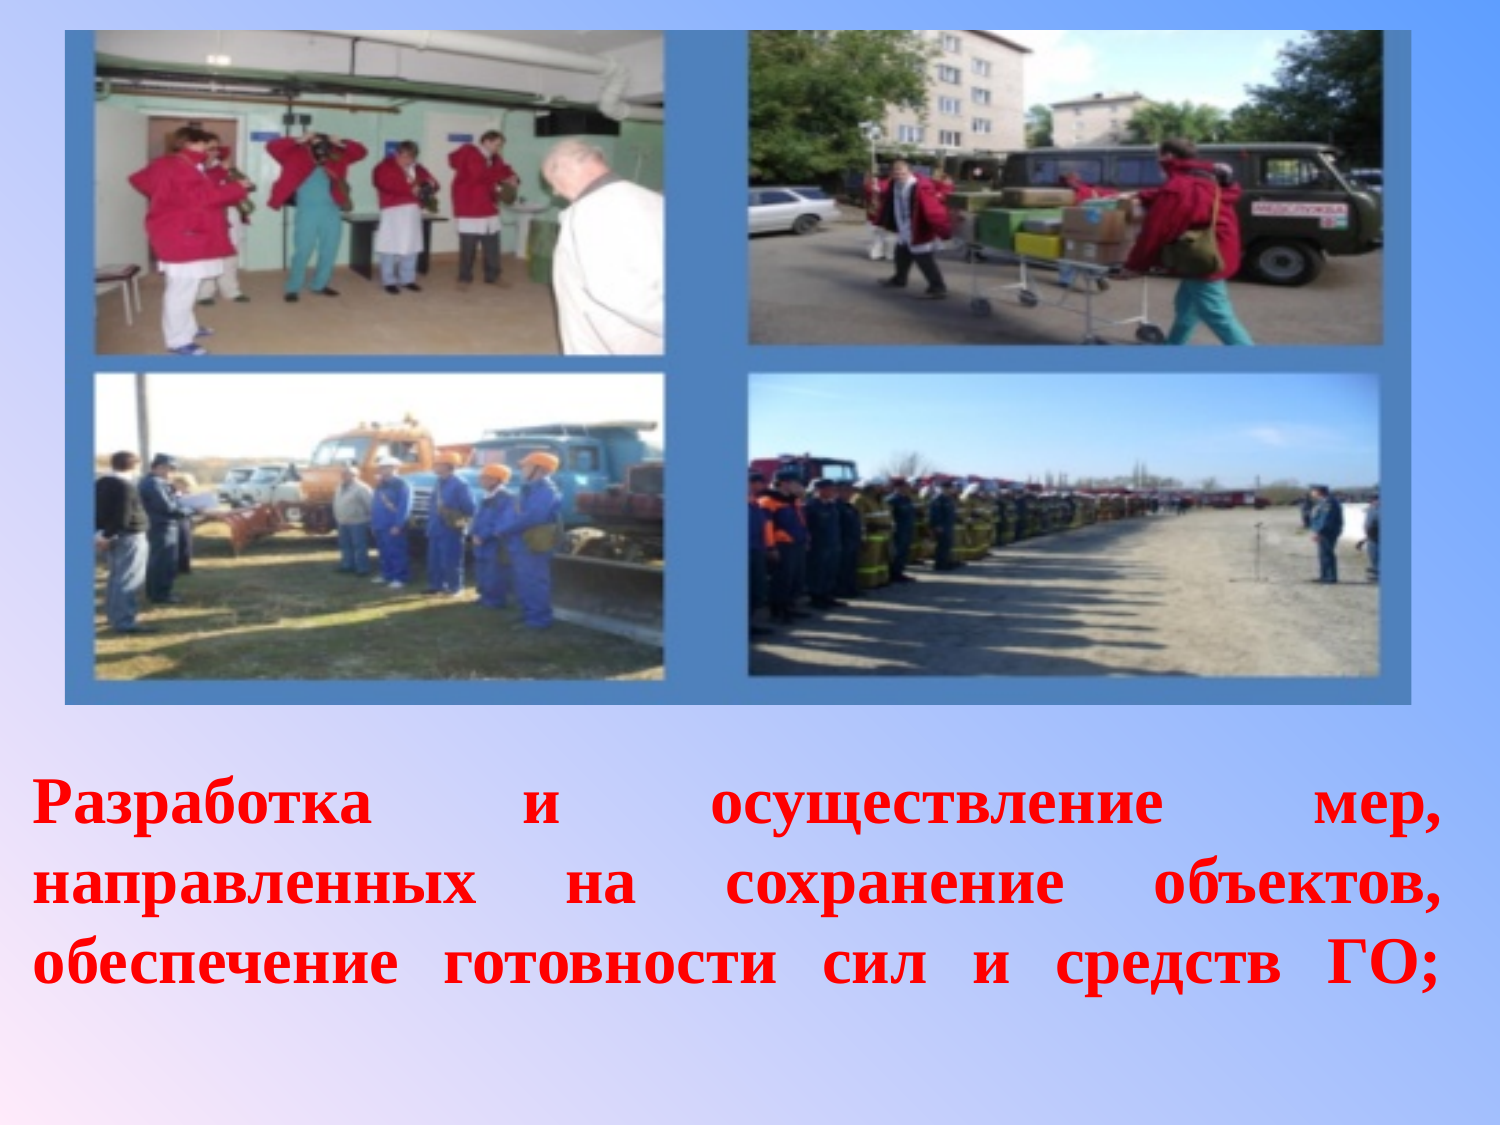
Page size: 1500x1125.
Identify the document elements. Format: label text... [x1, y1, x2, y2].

title Разработка и осуществление мер, направленных на сохранение объектов, обеспечение готовности сил и средств ГО; [17, 775, 1459, 1059]
picture [64, 30, 1412, 705]
